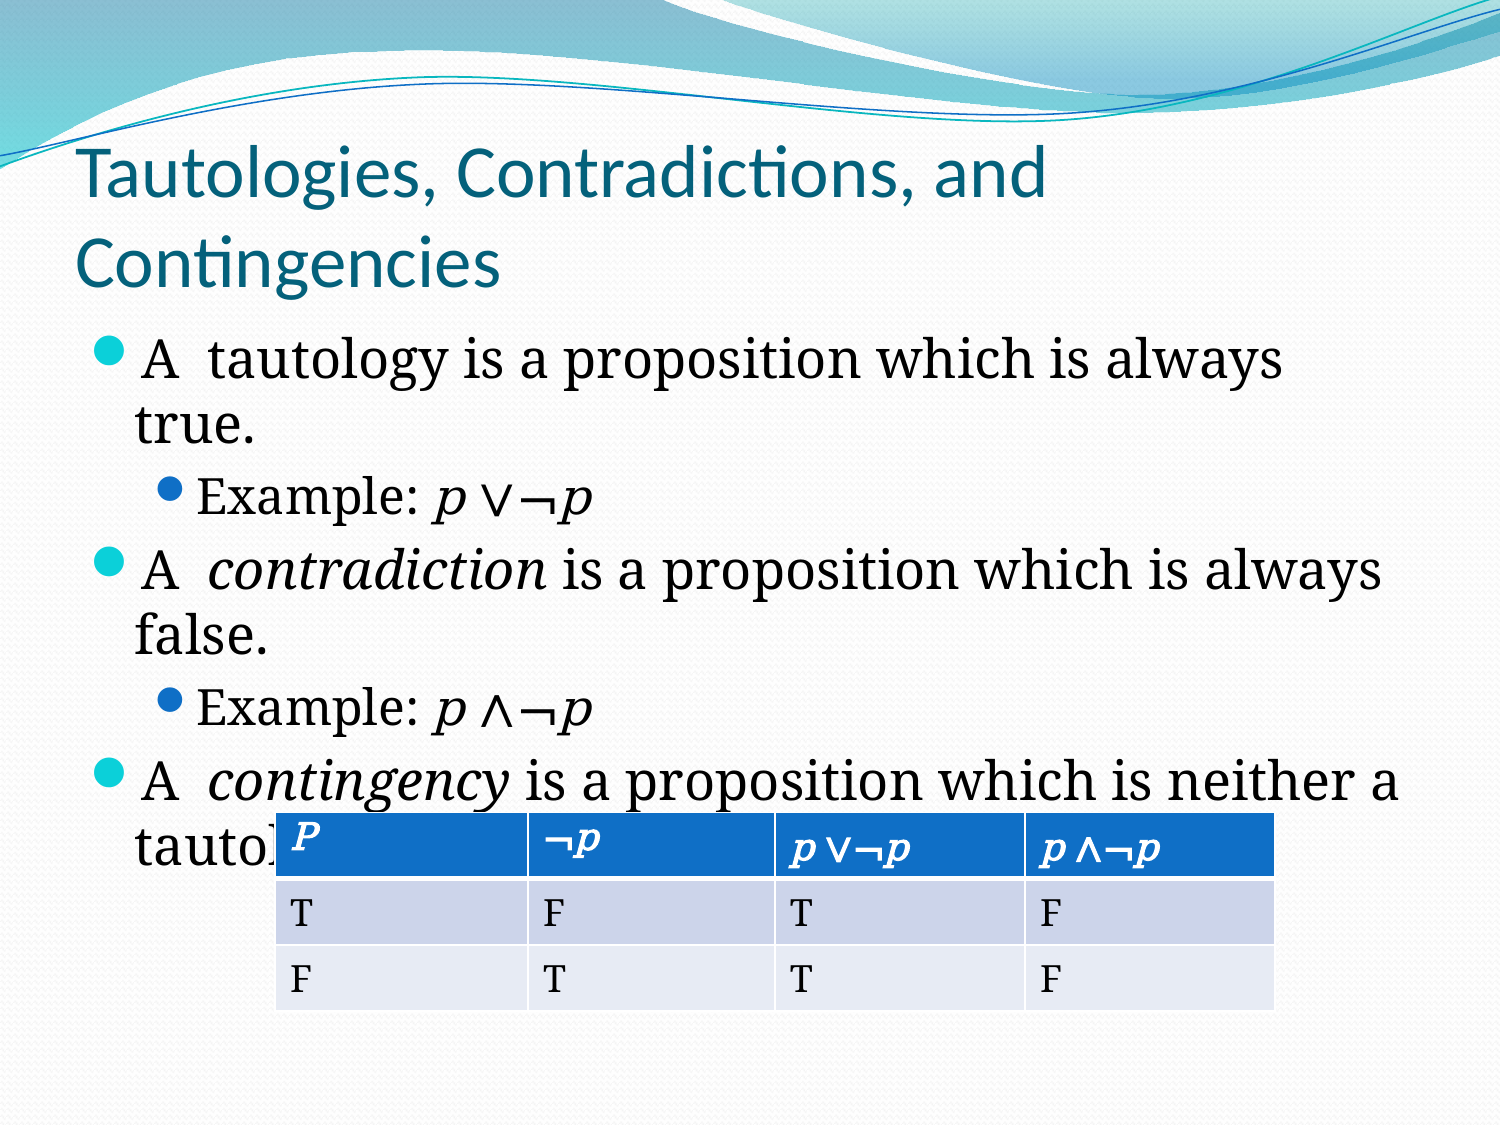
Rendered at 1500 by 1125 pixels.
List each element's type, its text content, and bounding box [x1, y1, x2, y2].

table_cell T [529, 946, 774, 1010]
table_cell F [529, 881, 774, 944]
table_cell T [276, 881, 527, 944]
table_header p ∧¬p [1026, 813, 1274, 876]
table_cell F [1026, 946, 1274, 1010]
table_cell T [776, 946, 1024, 1010]
table_cell F [276, 946, 527, 1010]
list A tautology is a proposition which is always true. Example: p ∨¬p A contradiction is a proposition which is always false. Example: p ∧¬p A contingency is a proposition which is neither a tautology nor a contradiction, such as p [75, 317, 1425, 1038]
title Tautologies, Contradictions, and Contingencies [75, 115, 1425, 303]
table_cell F [1026, 881, 1274, 944]
table_cell T [776, 881, 1024, 944]
table_header ¬p [529, 813, 774, 876]
text_box [983, 156, 1015, 218]
table_header P [276, 813, 527, 876]
table_header p ∨¬p [776, 813, 1024, 876]
